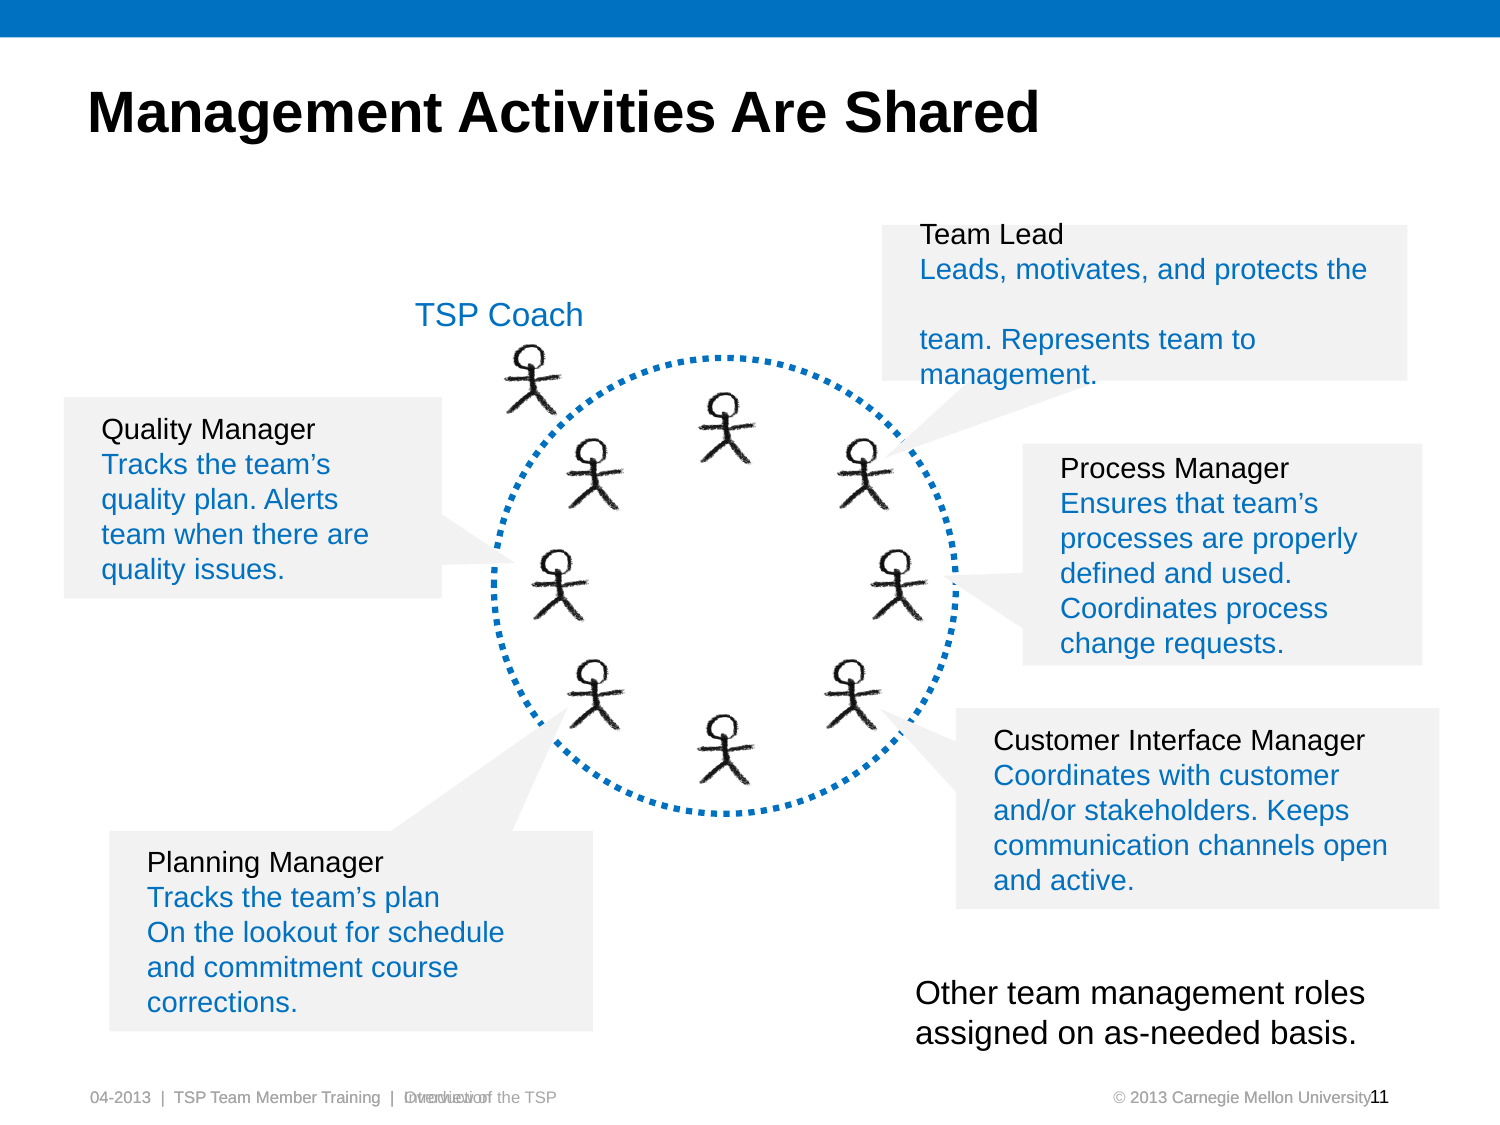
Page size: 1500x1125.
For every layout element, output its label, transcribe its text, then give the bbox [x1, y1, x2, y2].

text_box Planning Manager Tracks the team’s plan On the lookout for schedule and commitment course corrections. [109, 714, 593, 1032]
picture [499, 341, 563, 421]
text_box [493, 357, 956, 814]
title Management Activities Are Shared [87, 87, 1439, 226]
text_box TSP Coach [399, 285, 600, 341]
picture [692, 710, 756, 790]
text_box Customer Interface Manager Coordinates with customer and/or stakeholders. Keeps communication channels open and active. [888, 708, 1440, 909]
picture [865, 546, 929, 626]
text_box Team Lead Leads, motivates, and protects the team. Represents team to management. [882, 224, 1408, 453]
picture [693, 389, 757, 469]
text_box Quality Manager Tracks the team’s quality plan. Alerts team when there are quality issues. [63, 397, 516, 599]
picture [562, 656, 626, 736]
picture [526, 546, 590, 626]
picture [819, 656, 883, 736]
text_box Process Manager Ensures that team’s processes are properly defined and used. Coordinates process change requests. [942, 443, 1423, 666]
text_box Other team management roles assigned on as-needed basis. [900, 963, 1382, 1059]
picture [831, 435, 896, 515]
picture [561, 435, 625, 515]
